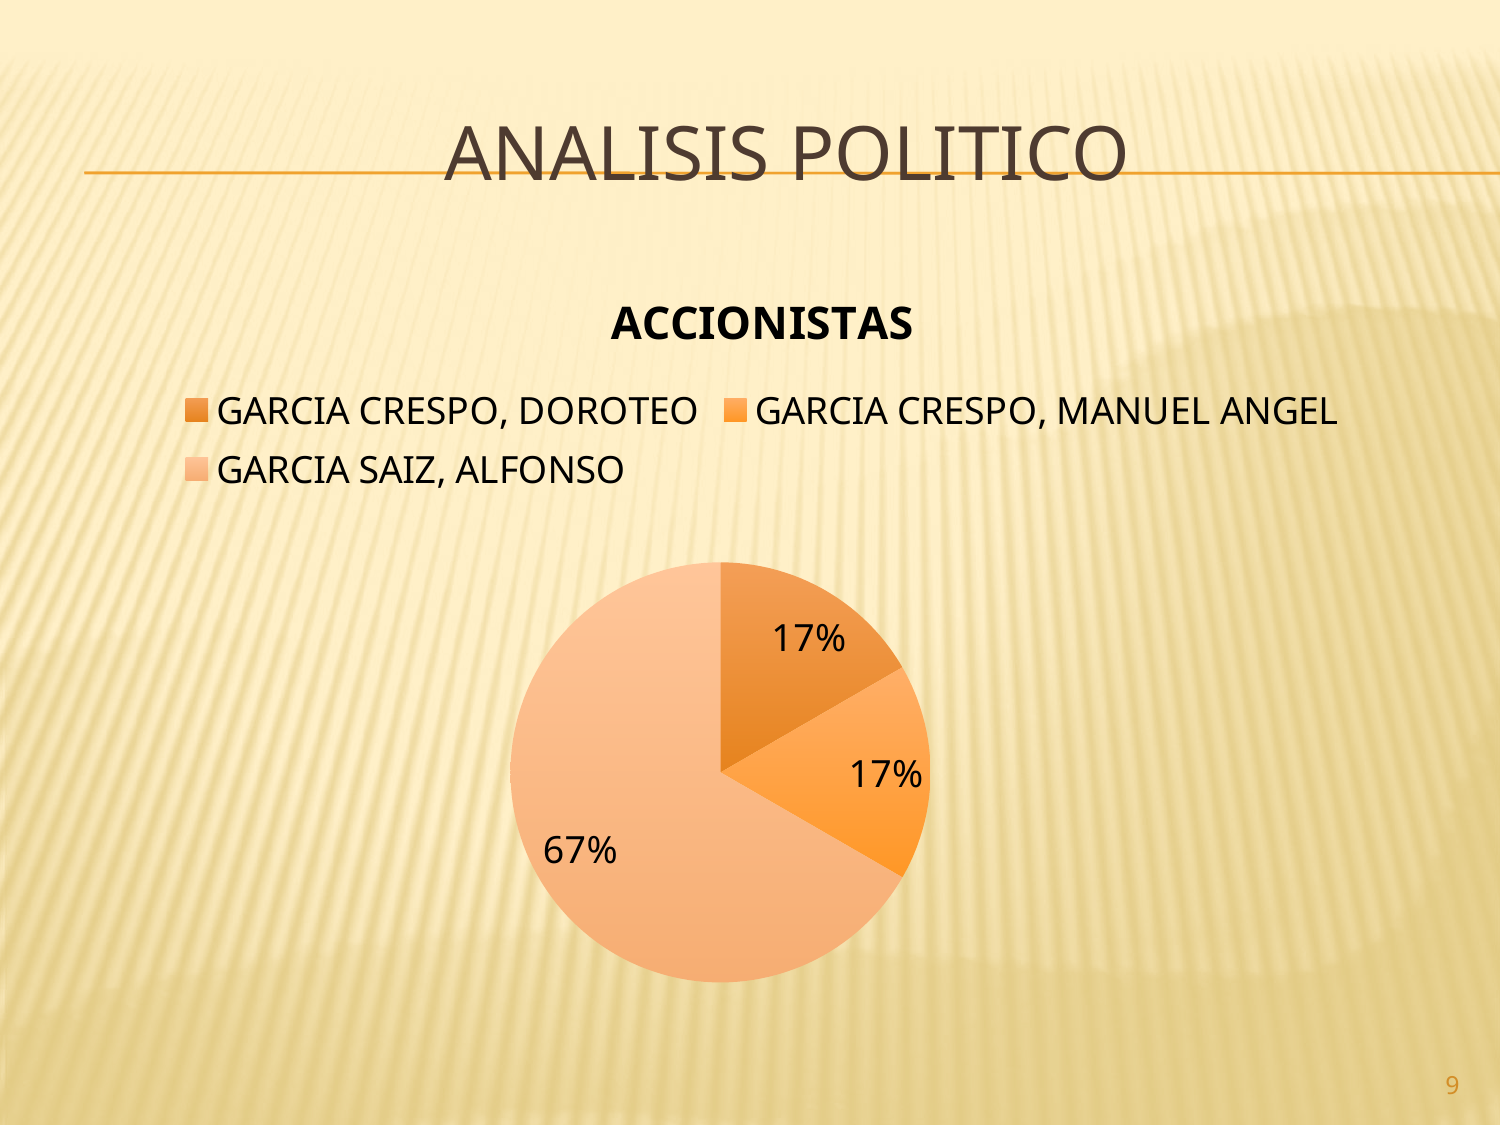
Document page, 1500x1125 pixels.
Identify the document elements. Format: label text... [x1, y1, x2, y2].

slide_number 9 [1350, 1061, 1475, 1103]
chart [49, 254, 1476, 998]
title ANALISIS POLITICO [75, 82, 1500, 220]
